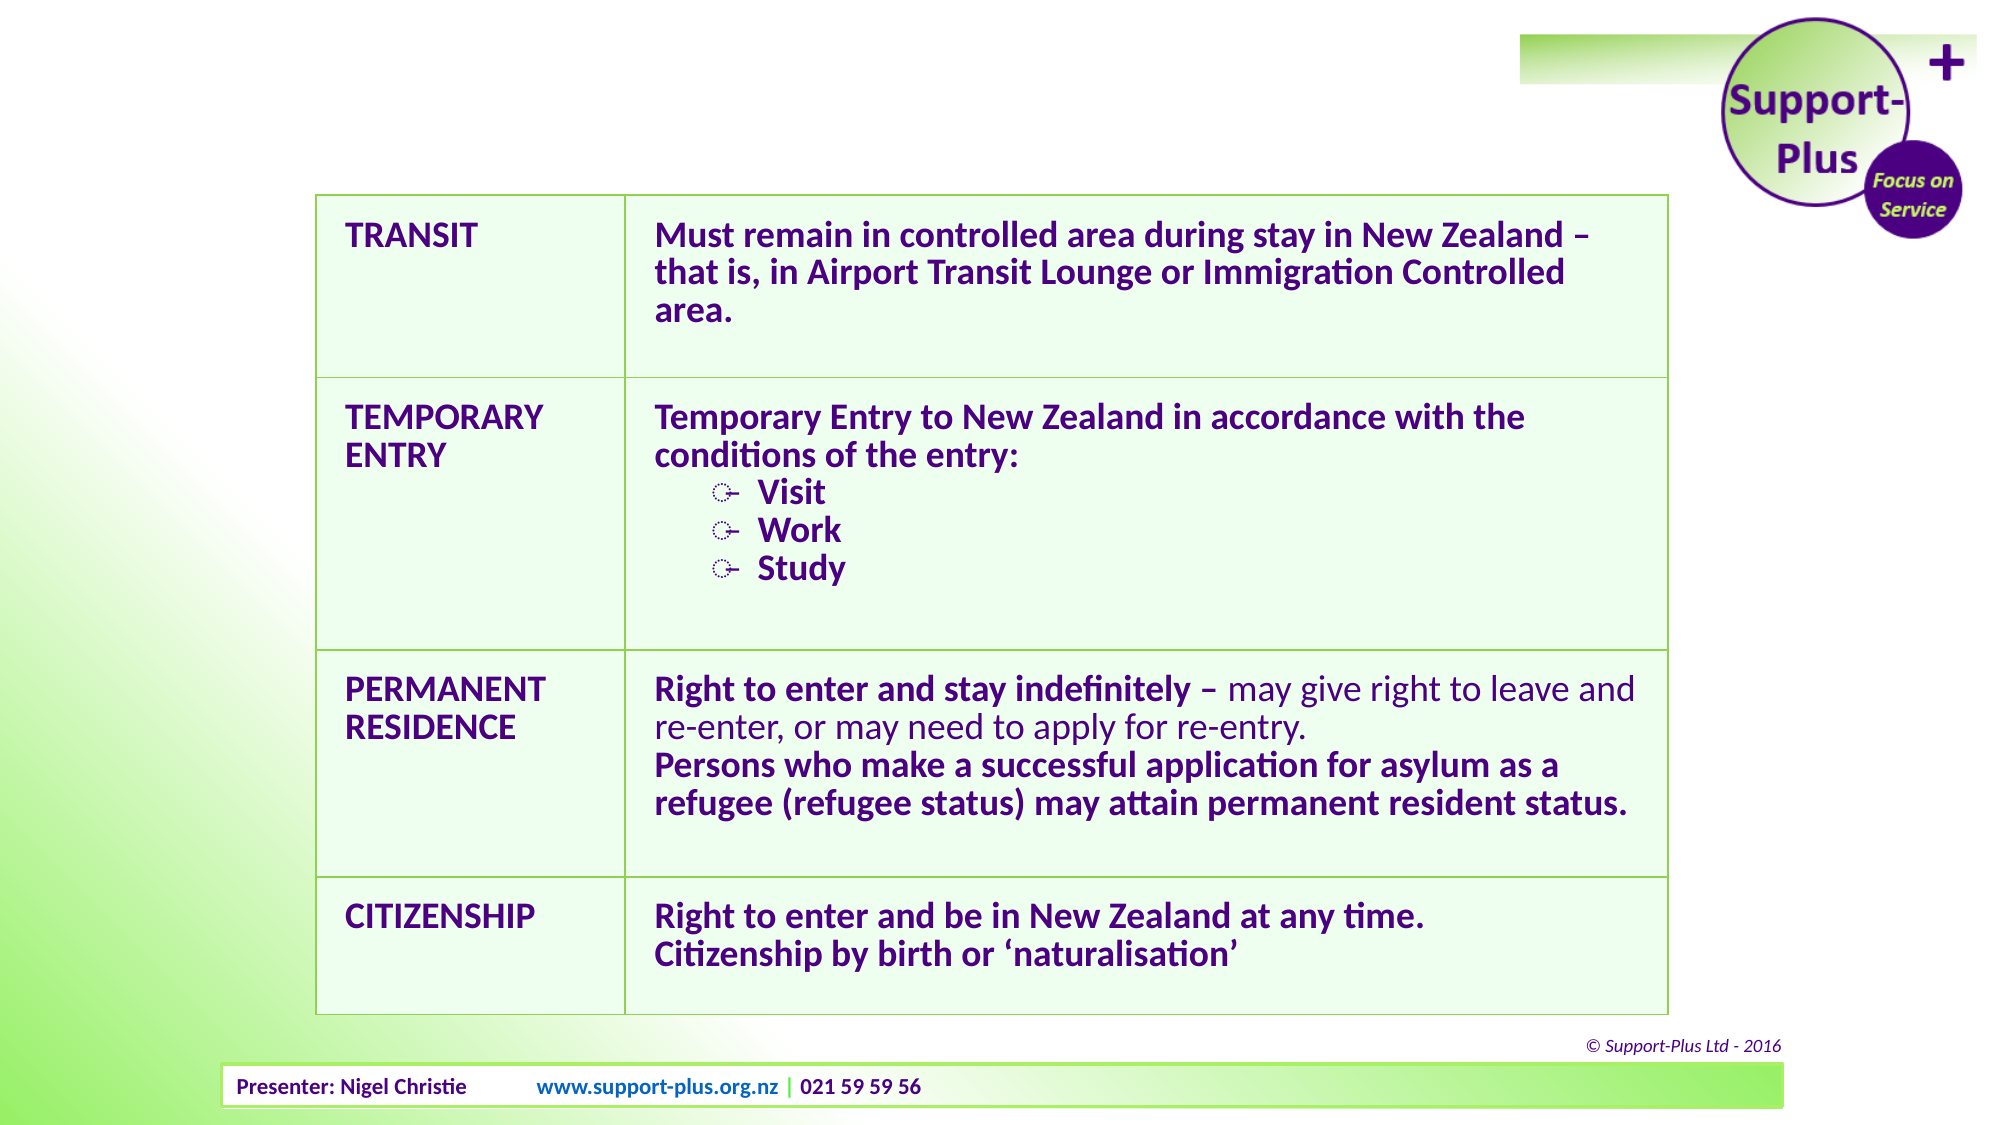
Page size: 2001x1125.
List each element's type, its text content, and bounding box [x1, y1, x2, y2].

table_cell TEMPORARY ENTRY [317, 378, 624, 649]
table_header TRANSIT [317, 196, 624, 377]
table_cell Temporary Entry to New Zealand in accordance with the conditions of the entry: Visit Work Study [626, 378, 1667, 649]
table_header Must remain in controlled area during stay in New Zealand – that is, in Airport Transit Lounge or Immigration Controlled area. [626, 196, 1667, 377]
table_cell Right to enter and stay indefinitely – may give right to leave and re-enter, or may need to apply for re-entry. Persons who make a successful application for asylum as a refugee (refugee status) may attain permanent resident status. [626, 651, 1667, 876]
table_cell PERMANENT RESIDENCE [317, 651, 624, 876]
table_cell CITIZENSHIP [317, 878, 624, 1014]
table_cell Right to enter and be in New Zealand at any time. Citizenship by birth or ‘naturalisation’ [626, 878, 1667, 1014]
text_box © Support-Plus Ltd - 2016 [1570, 1026, 1819, 1064]
text_box Presenter: Nigel Christie www.support-plus.org.nz | 021 59 59 56 [221, 1063, 1783, 1107]
picture [1514, 15, 1983, 246]
